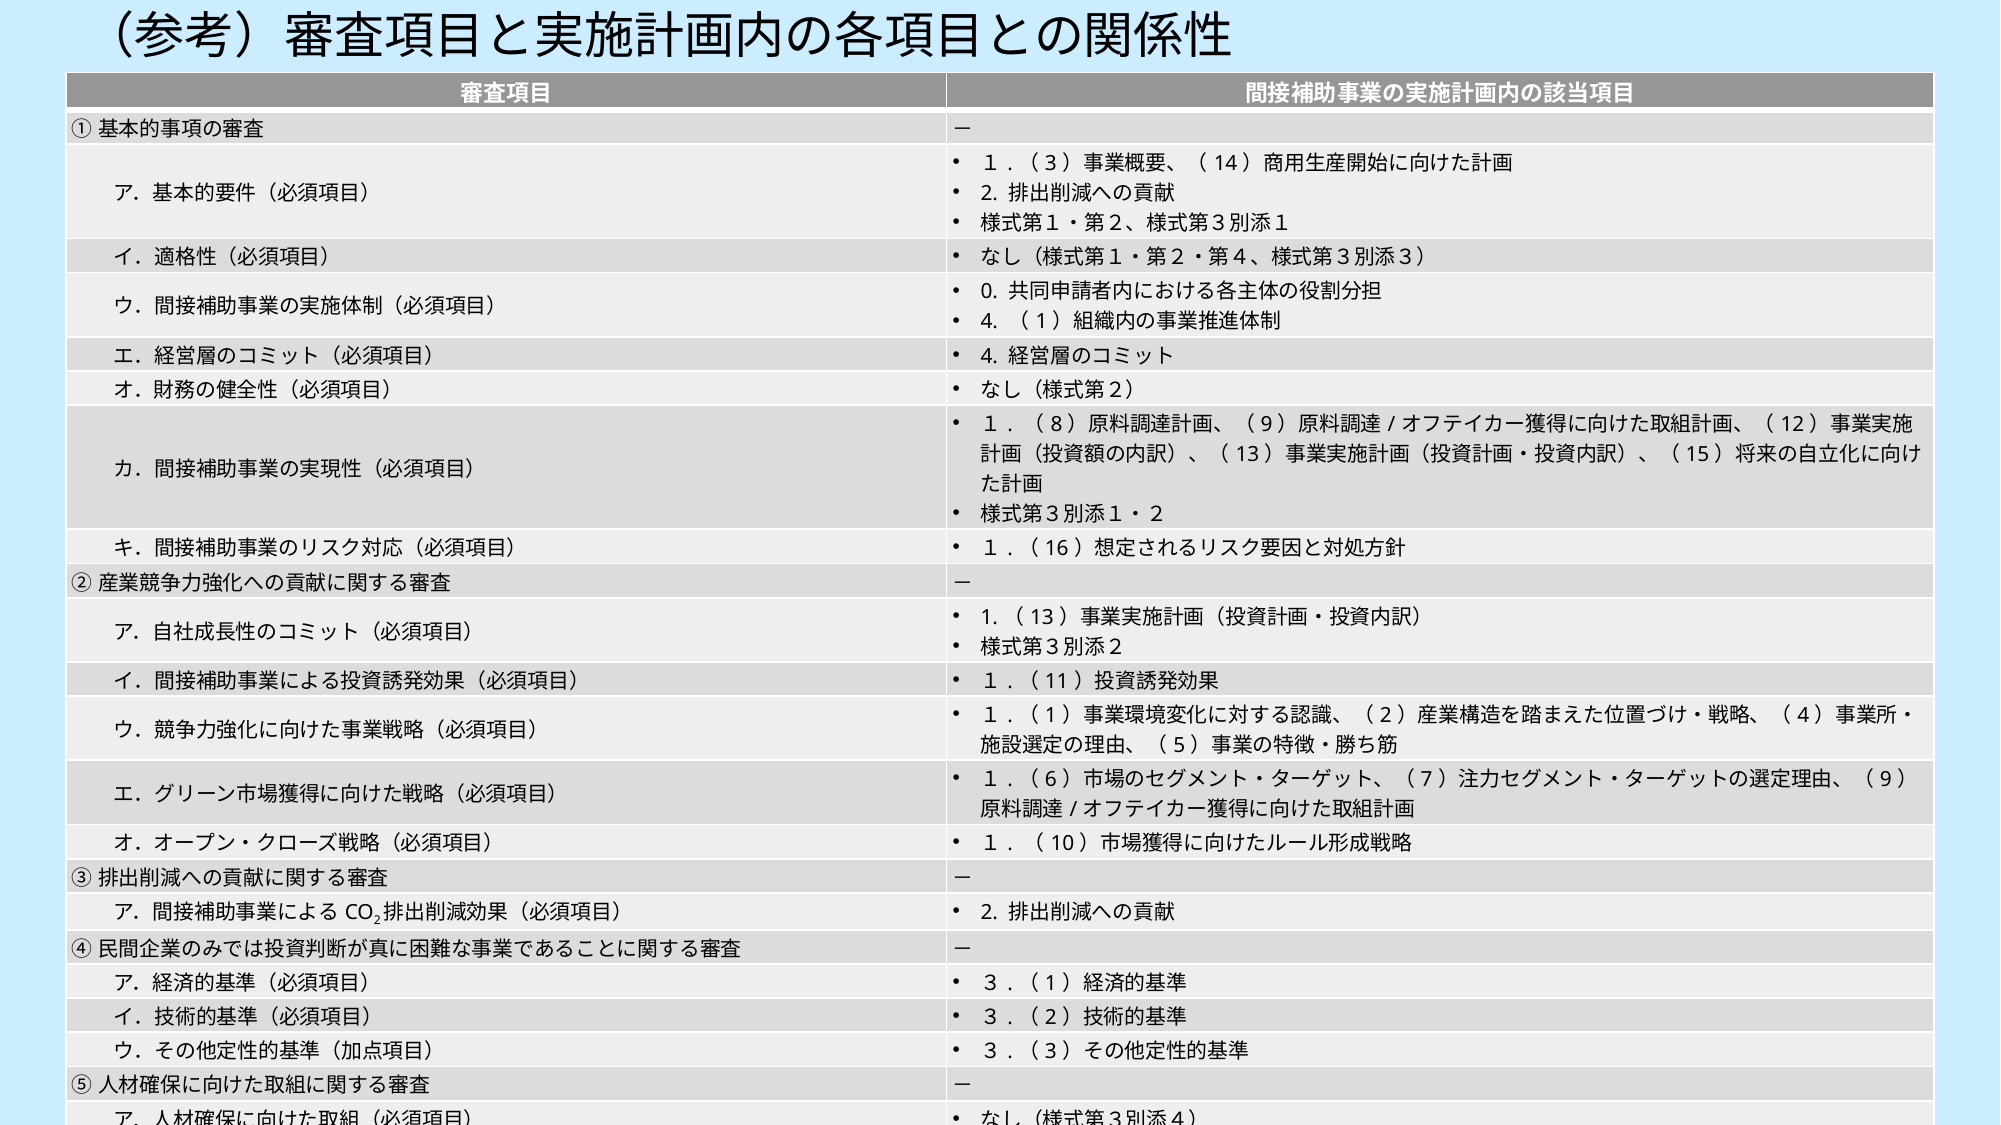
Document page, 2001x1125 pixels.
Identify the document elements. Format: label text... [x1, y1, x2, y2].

table_cell １.（3）事業概要、（14）商用生産開始に向けた計画 2. 排出削減への貢献 様式第１・第２、様式第３別添１ [947, 145, 1933, 238]
table_cell オ．オープン・クローズ戦略（必須項目） [67, 825, 946, 858]
table_cell １. （8）原料調達計画、（9）原料調達/オフテイカー獲得に向けた取組計画、（12）事業実施計画（投資額の内訳）、（13）事業実施計画（投資計画・投資内訳）、（15）将来の自立化に向けた計画 様式第３別添１・２ [947, 406, 1933, 528]
table_cell ③排出削減への貢献に関する審査 [67, 860, 946, 892]
table_cell ④民間企業のみでは投資判断が真に困難な事業であることに関する審査 [67, 931, 946, 963]
table_cell ②産業競争力強化への貢献に関する審査 [67, 564, 946, 597]
table_cell カ．間接補助事業の実現性（必須項目） [67, 406, 946, 528]
table_cell － [947, 564, 1933, 597]
table_cell － [947, 113, 1933, 143]
table_cell イ．技術的基準（必須項目） [67, 999, 946, 1031]
text_box （参考）審査項目と実施計画内の各項目との関係性 [84, 0, 1916, 72]
table_cell キ．間接補助事業のリスク対応（必須項目） [67, 530, 946, 563]
table_cell 2. 排出削減への貢献 [947, 894, 1933, 929]
table_cell １.（11）投資誘発効果 [947, 663, 1933, 695]
table_cell イ．間接補助事業による投資誘発効果（必須項目） [67, 663, 946, 695]
table_cell ア．経済的基準（必須項目） [67, 965, 946, 997]
table_cell １. （10）市場獲得に向けたルール形成戦略 [947, 825, 1933, 858]
table_cell １.（1）事業環境変化に対する認識、（2）産業構造を踏まえた位置づけ・戦略、（4）事業所・施設選定の理由、（5）事業の特徴・勝ち筋 [947, 697, 1933, 759]
table_cell イ．適格性（必須項目） [67, 239, 946, 272]
table_cell なし（様式第２） [947, 372, 1933, 404]
table_cell － [947, 1067, 1933, 1100]
table_cell ①基本的事項の審査 [67, 113, 946, 143]
table_cell なし（様式第３別添４） [947, 1102, 1933, 1125]
table_cell オ．財務の健全性（必須項目） [67, 372, 946, 404]
table_cell エ．グリーン市場獲得に向けた戦略（必須項目） [67, 761, 946, 824]
table_cell １.（6）市場のセグメント・ターゲット、（7）注力セグメント・ターゲットの選定理由、（9）原料調達/オフテイカー獲得に向けた取組計画 [947, 761, 1933, 824]
table_cell － [947, 931, 1933, 963]
table_cell ３.（1）経済的基準 [947, 965, 1933, 997]
table_cell ウ．競争力強化に向けた事業戦略（必須項目） [67, 697, 946, 759]
table_header 審査項目 [67, 73, 946, 107]
table_header 間接補助事業の実施計画内の該当項目 [947, 73, 1933, 107]
table_cell ア．基本的要件（必須項目） [67, 145, 946, 238]
table_cell ウ．間接補助事業の実施体制（必須項目） [67, 273, 946, 336]
table_cell 1.（13）事業実施計画（投資計画・投資内訳） 様式第３別添２ [947, 599, 1933, 661]
table_cell ア．間接補助事業によるCO2排出削減効果（必須項目） [67, 894, 946, 929]
table_cell ３.（2）技術的基準 [947, 999, 1933, 1031]
table_cell ア．人材確保に向けた取組（必須項目） [67, 1102, 946, 1125]
table_cell 4. 経営層のコミット [947, 338, 1933, 370]
table_cell ア．自社成長性のコミット（必須項目） [67, 599, 946, 661]
table_cell － [947, 860, 1933, 892]
table_cell なし（様式第１・第２・第４、様式第３別添３） [947, 239, 1933, 272]
table_cell 0. 共同申請者内における各主体の役割分担 4. （1）組織内の事業推進体制 [947, 273, 1933, 336]
table_cell ウ．その他定性的基準（加点項目） [67, 1033, 946, 1066]
table_cell ⑤人材確保に向けた取組に関する審査 [67, 1067, 946, 1100]
table_cell １.（16）想定されるリスク要因と対処方針 [947, 530, 1933, 563]
table_cell ３.（3）その他定性的基準 [947, 1033, 1933, 1066]
table_cell エ．経営層のコミット（必須項目） [67, 338, 946, 370]
